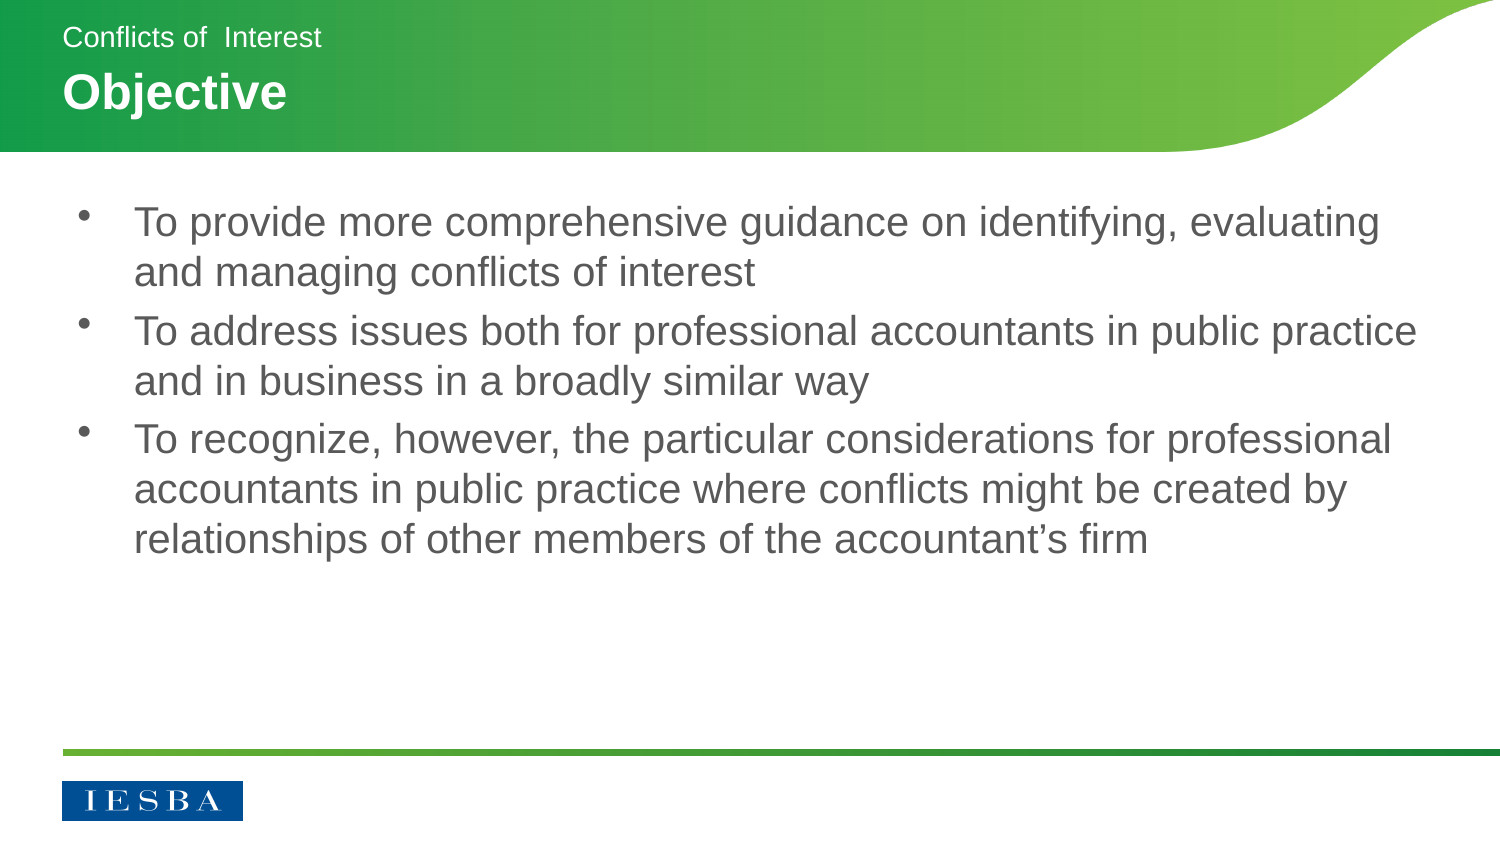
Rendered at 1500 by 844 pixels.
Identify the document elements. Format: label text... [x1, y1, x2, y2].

title Objective [62, 56, 1300, 122]
subtitle Conflicts of Interest [62, 18, 500, 47]
list To provide more comprehensive guidance on identifying, evaluating and managing conflicts of interest To address issues both for professional accountants in public practice and in business in a broadly similar way To recognize, however, the particular considerations for professional accountants in public practice where conflicts might be created by relationships of other members of the accountant’s firm [62, 187, 1450, 694]
picture [0, 0, 1497, 152]
picture [62, 781, 243, 821]
